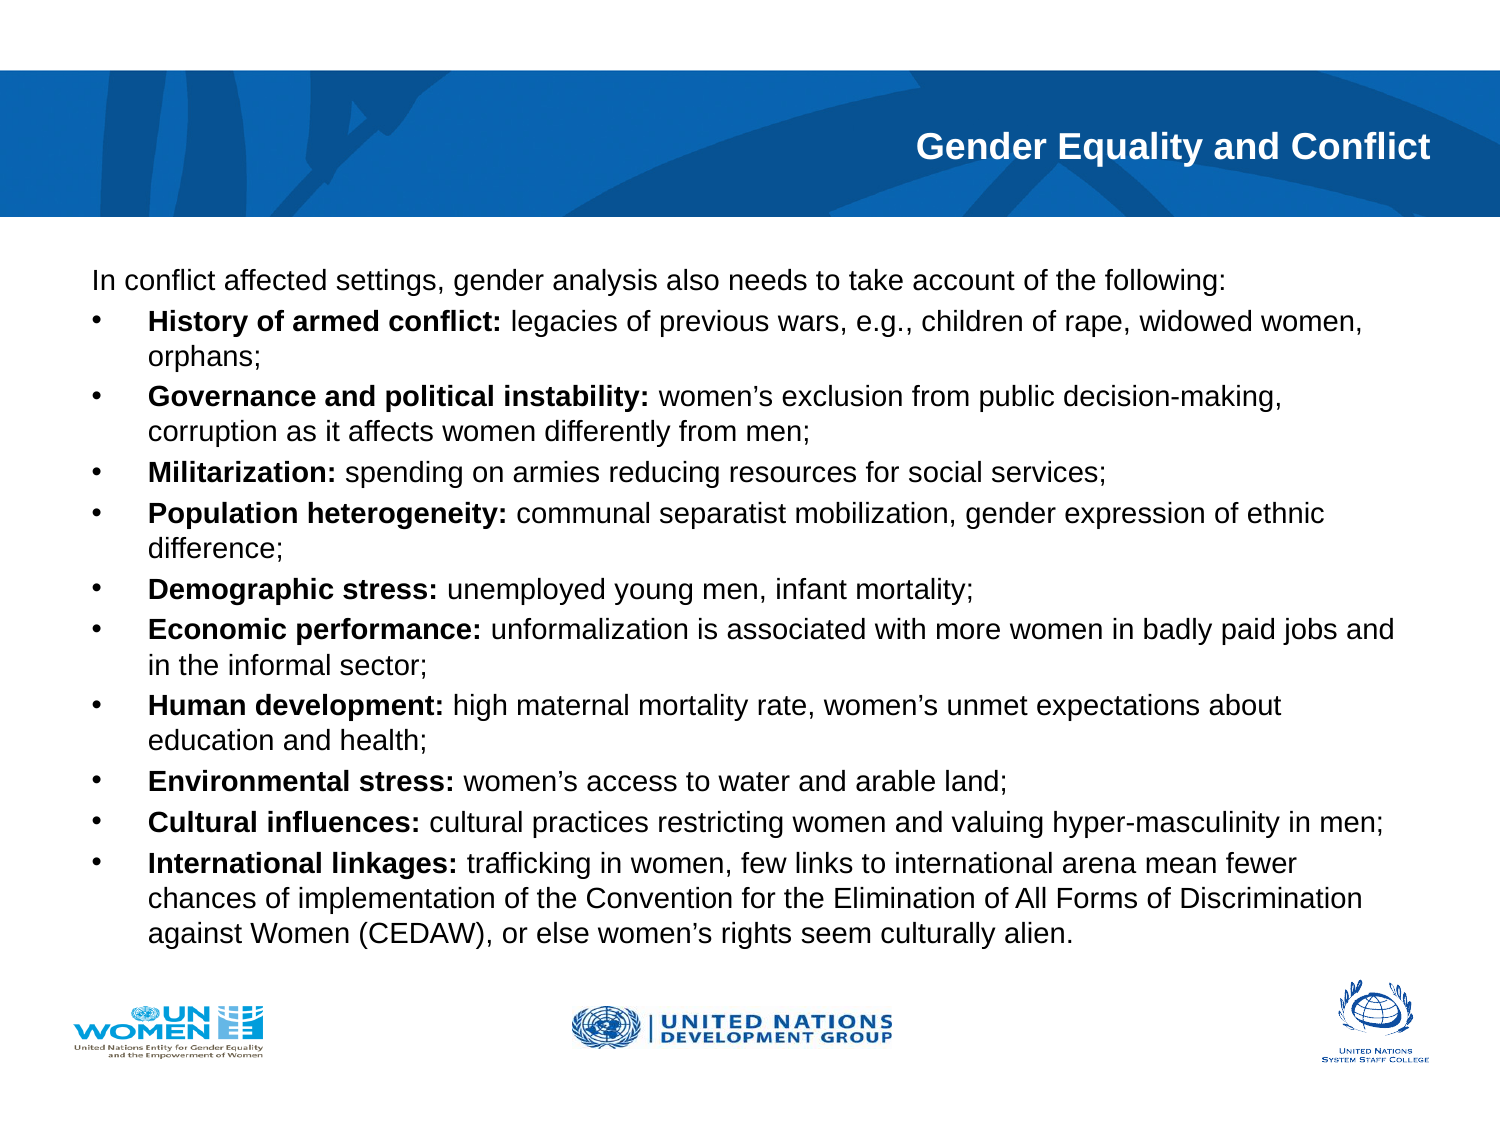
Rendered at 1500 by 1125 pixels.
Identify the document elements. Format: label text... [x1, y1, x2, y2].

picture [170, 1006, 179, 1018]
picture [194, 1006, 204, 1013]
picture [572, 1006, 892, 1049]
list In conflict affected settings, gender analysis also needs to take account of the following: History of armed conflict: legacies of previous wars, e.g., children of rape, widowed women, orphans; Governance and political instability: women’s exclusion from public decision-making, corruption as it affects women differently from men; Militarization: spending on armies reducing resources for social services; Population heterogeneity: communal separatist mobilization, gender expression of ethnic difference; Demographic stress: unemployed young men, infant mortality; Economic performance: unformalization is associated with more women in badly paid jobs and in the informal sector; Human development: high maternal mortality rate, women’s unmet expectations about education and health; Environmental stress: women’s access to water and arable land; Cultural influences: cultural practices restricting women and valuing hyper-masculinity in men; International linkages: trafficking in women, few links to international arena mean fewer chances of implementation of the Convention for the Elimination of All Forms of Discrimination against Women (CEDAW), or else women’s rights seem culturally alien. [76, 253, 1424, 953]
picture [73, 1006, 263, 1059]
picture [1322, 979, 1429, 1063]
title Gender Equality and Conflict [171, 94, 1447, 195]
picture [0, 70, 1500, 217]
